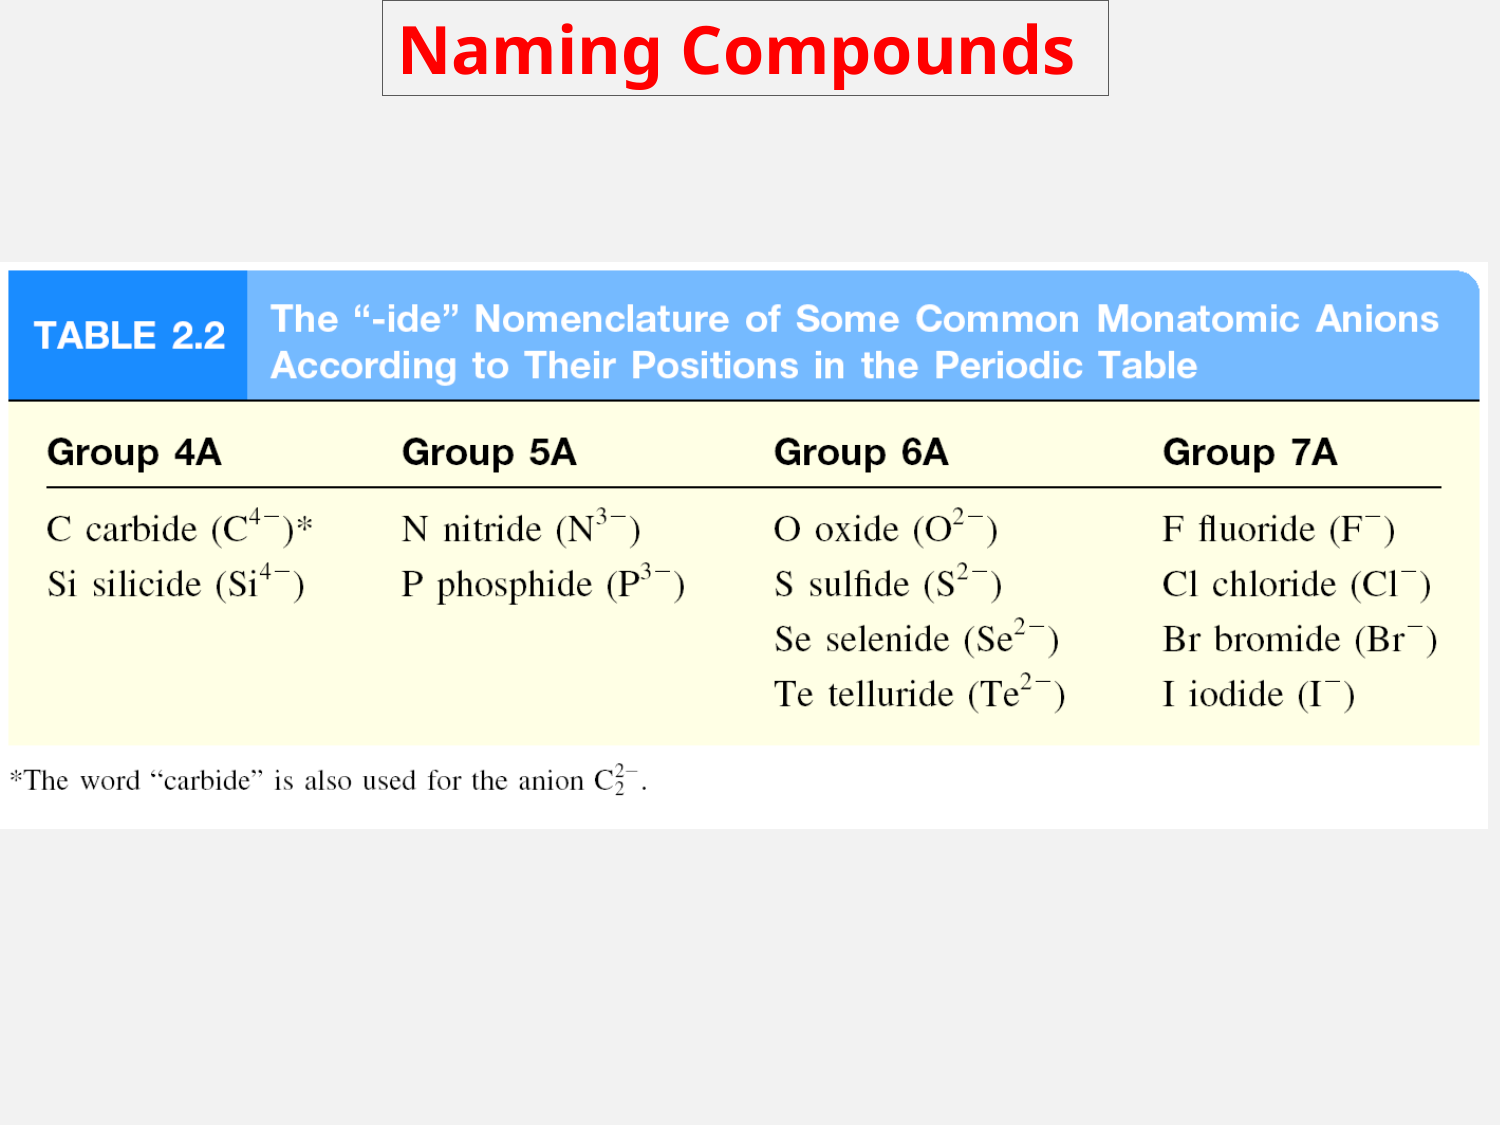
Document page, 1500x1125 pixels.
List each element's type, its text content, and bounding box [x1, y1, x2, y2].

picture [0, 262, 1488, 829]
text_box Naming Compounds [382, 0, 1109, 96]
